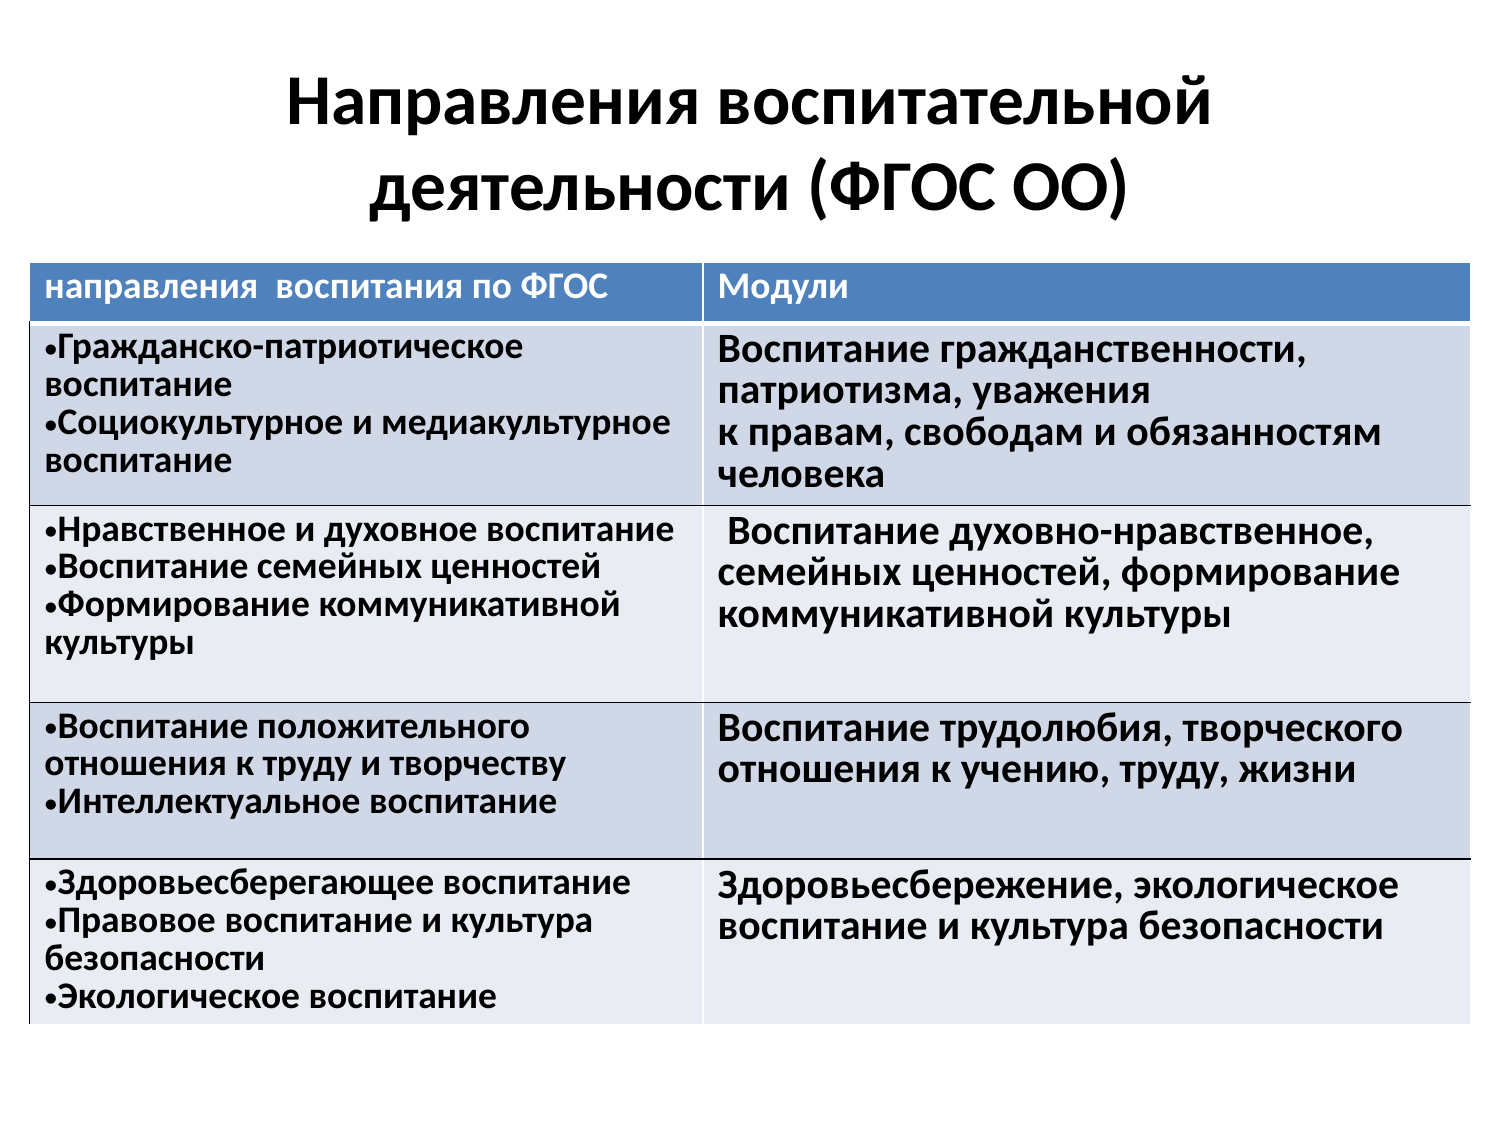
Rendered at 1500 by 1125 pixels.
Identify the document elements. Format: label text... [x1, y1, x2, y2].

title Направления воспитательной деятельности (ФГОС ОО) [75, 45, 1425, 233]
table_cell Нравственное и духовное воспитание Воспитание семейных ценностей Формирование коммуникативной культуры [30, 506, 702, 702]
table_header направления воспитания по ФГОС [30, 263, 702, 321]
table_cell Воспитание гражданственности, патриотизма, уважения к правам, свободам и обязанностям человека [704, 326, 1470, 505]
table_cell Здоровьесбережение, экологическое воспитание и культура безопасности [704, 860, 1470, 1024]
table_cell Воспитание духовно-нравственное, семейных ценностей, формирование коммуникативной культуры [704, 506, 1470, 702]
table_cell Воспитание положительного отношения к труду и творчеству Интеллектуальное воспитание [30, 703, 702, 858]
table_cell Здоровьесберегающее воспитание Правовое воспитание и культура безопасности Экологическое воспитание [30, 860, 702, 1024]
table_header Модули [704, 263, 1470, 321]
table_cell Воспитание трудолюбия, творческого отношения к учению, труду, жизни [704, 703, 1470, 858]
table_cell Гражданско-патриотическое воспитание Социокультурное и медиакультурное воспитание [30, 326, 702, 505]
